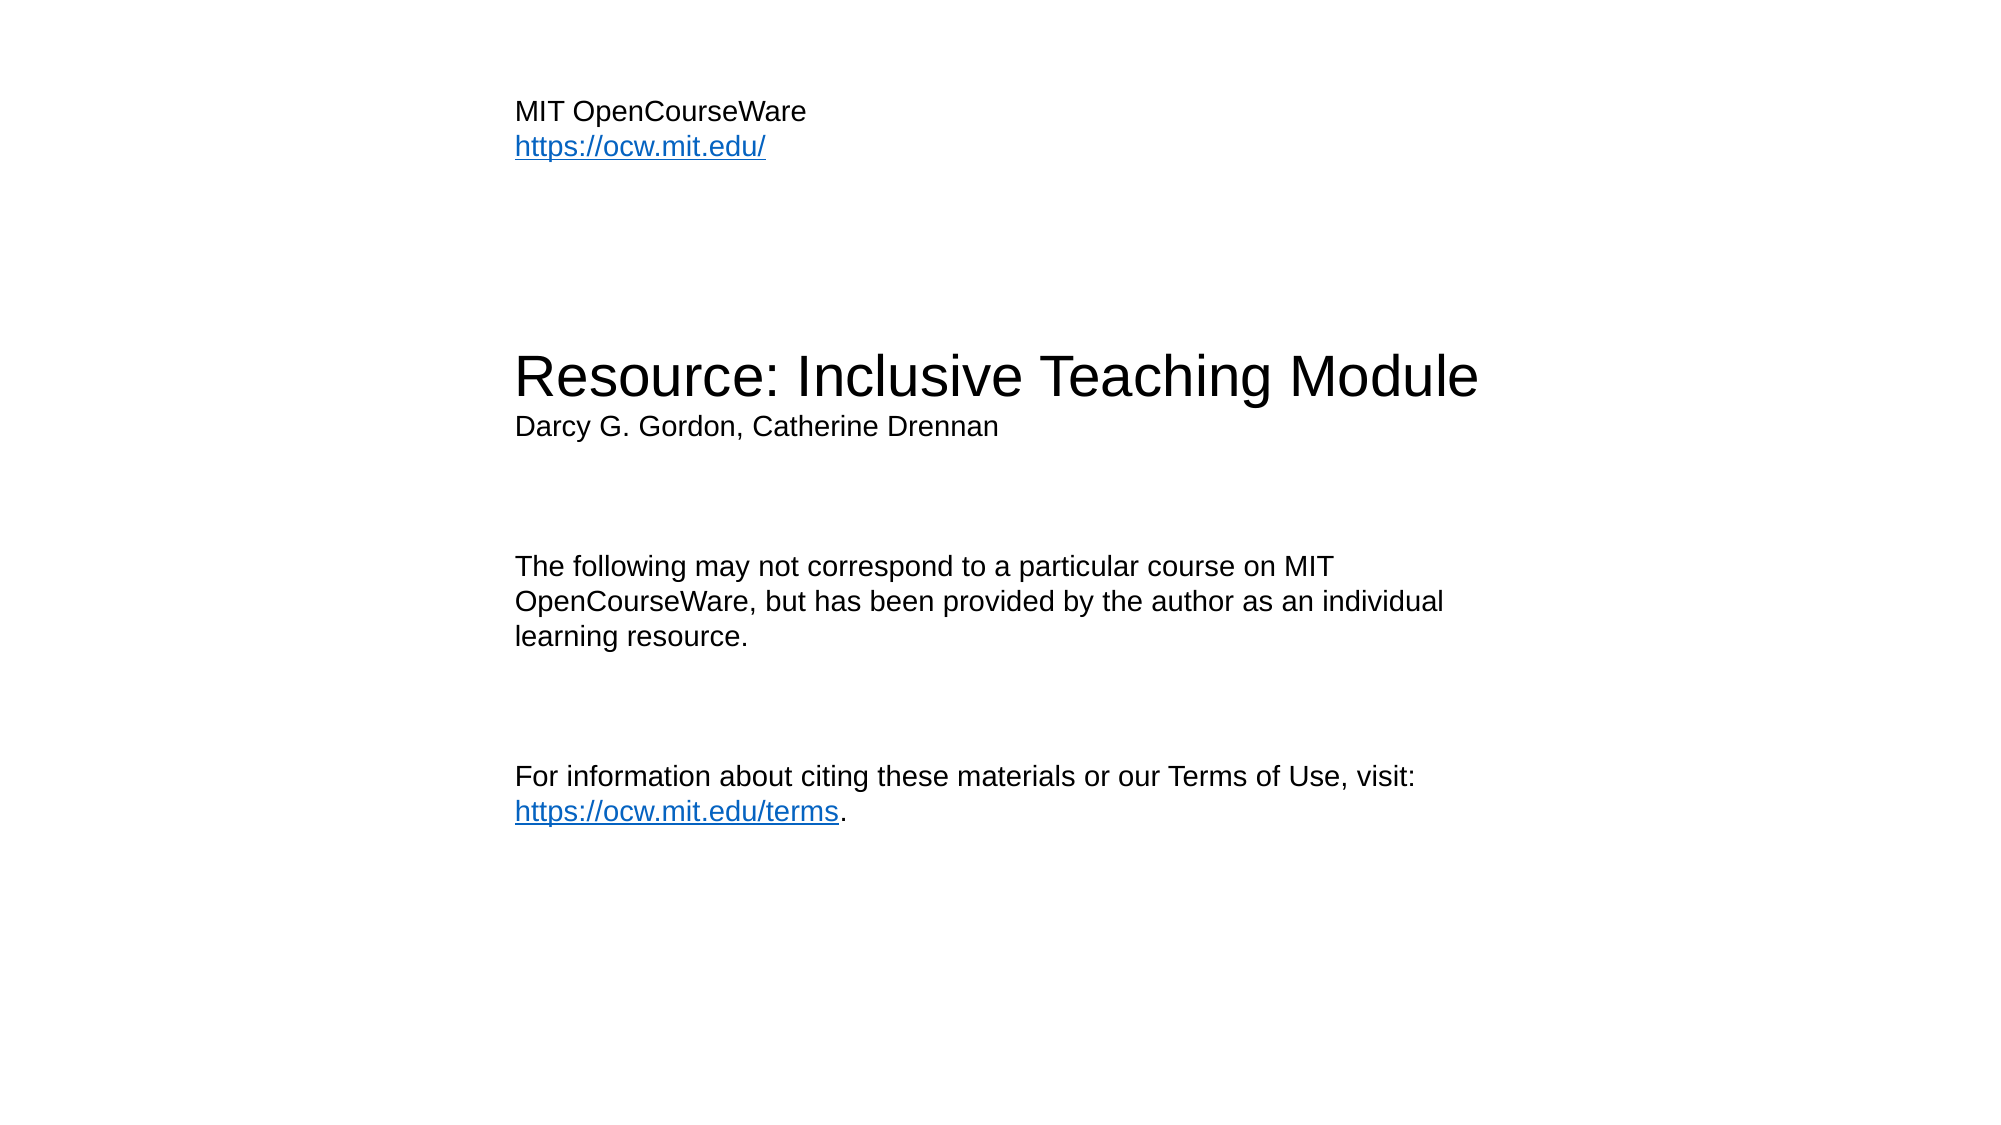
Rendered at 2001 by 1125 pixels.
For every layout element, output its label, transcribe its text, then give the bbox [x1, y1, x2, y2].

text_box MIT OpenCourseWare https://ocw.mit.edu/ Resource: Inclusive Teaching Module Darcy G. Gordon, Catherine Drennan The following may not correspond to a particular course on MIT OpenCourseWare, but has been provided by the author as an individual learning resource. For information about citing these materials or our Terms of Use, visit: https://ocw.mit.edu/terms. [500, 85, 1500, 870]
